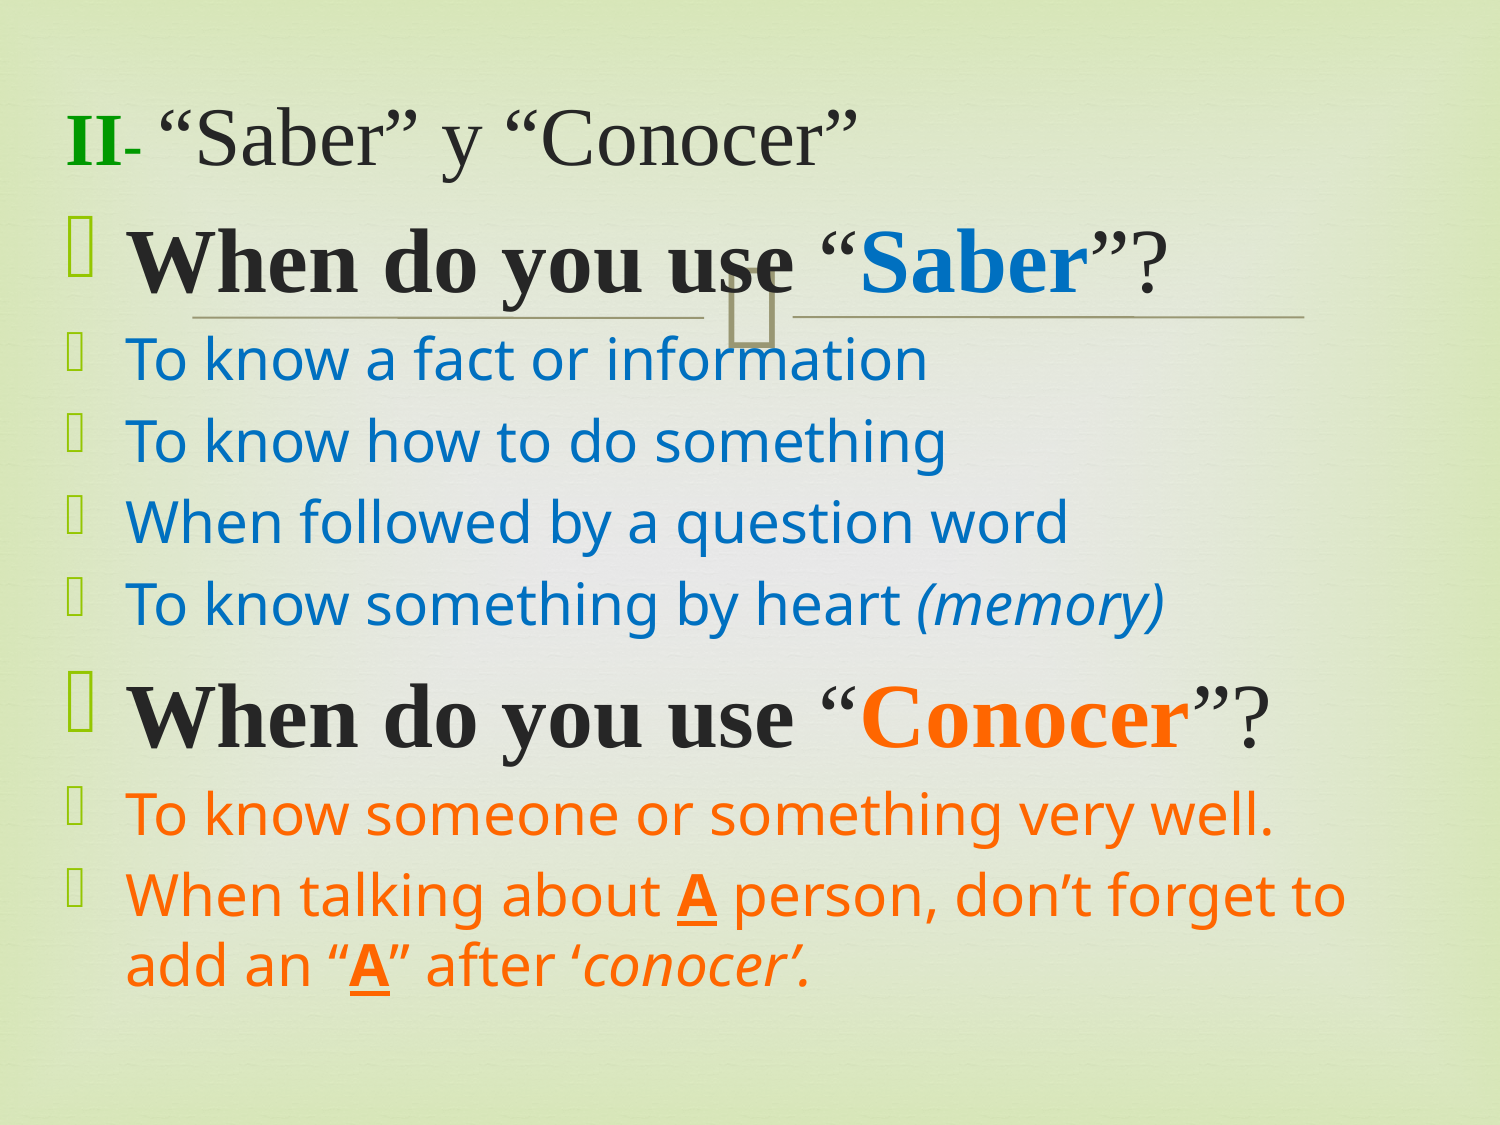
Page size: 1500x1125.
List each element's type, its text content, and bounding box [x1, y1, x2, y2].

list II- “Saber” y “Conocer” When do you use “Saber”? To know a fact or information To know how to do something When followed by a question word To know something by heart (memory) When do you use “Conocer”? To know someone or something very well. When talking about A person, don’t forget to add an “A” after ‘conocer’. [50, 75, 1425, 1063]
